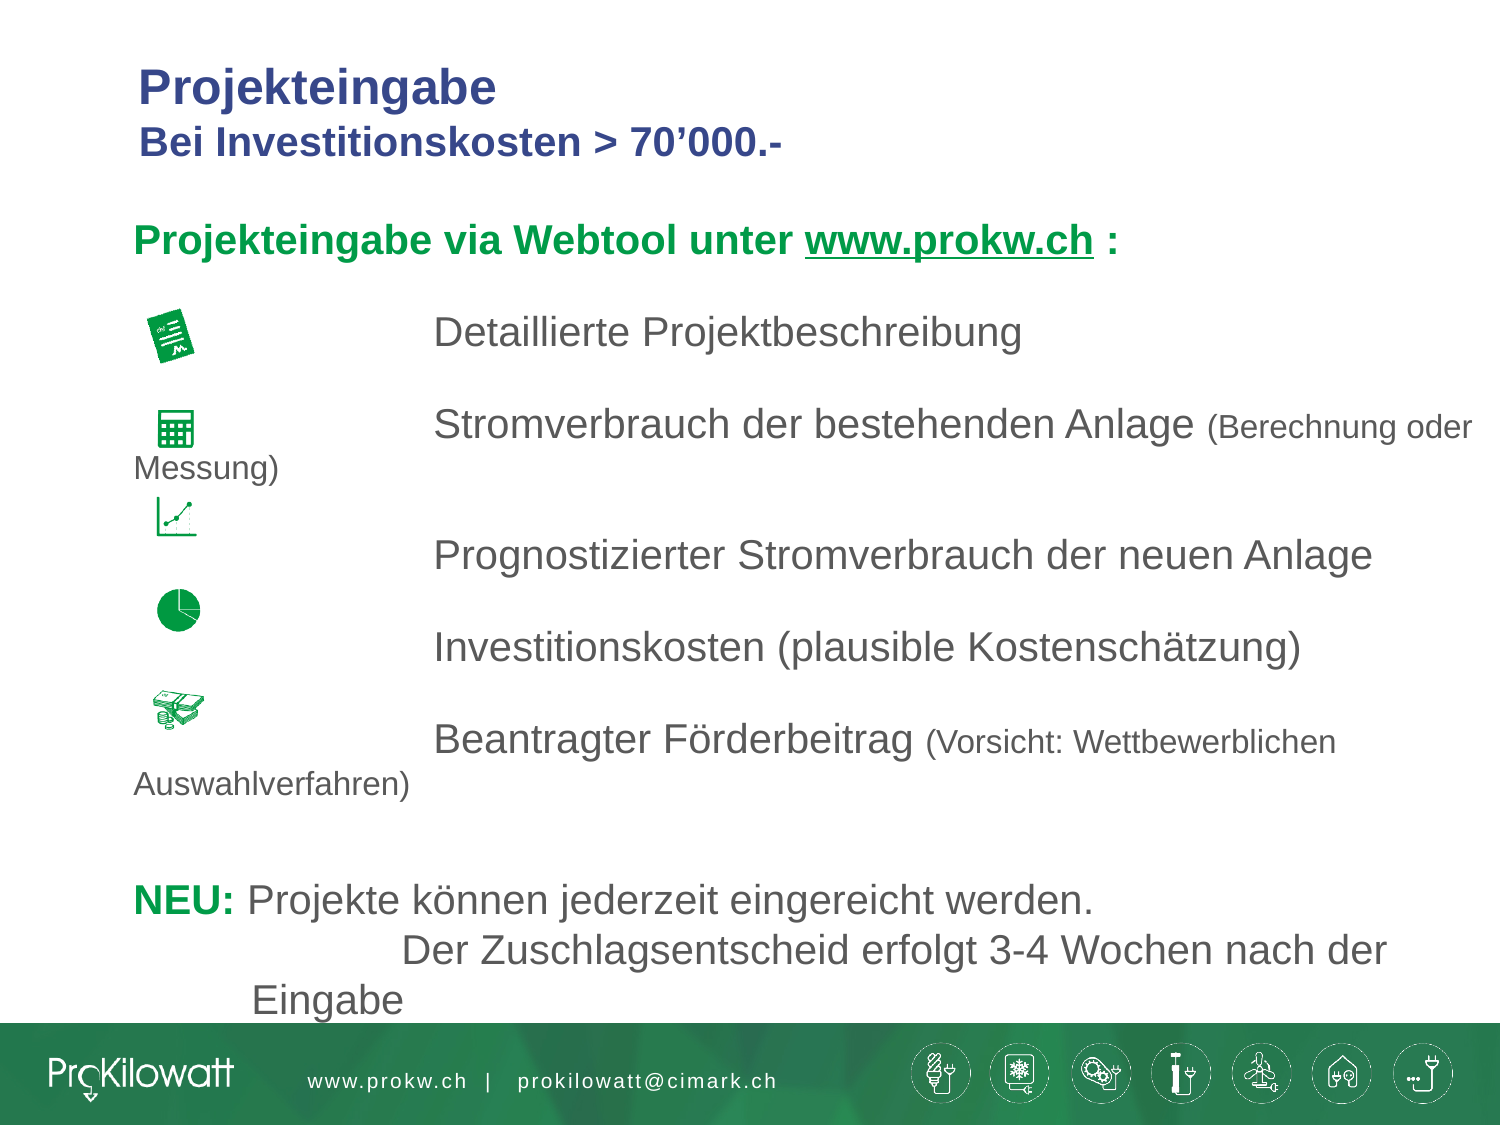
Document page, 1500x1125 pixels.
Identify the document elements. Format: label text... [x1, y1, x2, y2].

text_box Projekteingabe Bei Investitionskosten > 70’000.- [123, 54, 1161, 208]
text_box Projekteingabe via Webtool unter www.prokw.ch : Detaillierte Projektbeschreibung Stromverbrauch der bestehenden Anlage (Berechnung oder Messung) Prognostizierter Stromverbrauch der neuen Anlage Investitionskosten (plausible Kostenschätzung) Beantragter Förderbeitrag (Vorsicht: Wettbewerblichen Auswahlverfahren) NEU: Projekte können jederzeit eingereicht werden. Der Zuschlagsentscheid erfolgt 3-4 Wochen nach der Eingabe [118, 205, 1500, 879]
picture [151, 405, 199, 453]
picture [135, 303, 202, 369]
picture [148, 489, 202, 543]
picture [147, 677, 208, 737]
picture [0, 1023, 1500, 1125]
picture [153, 586, 202, 634]
